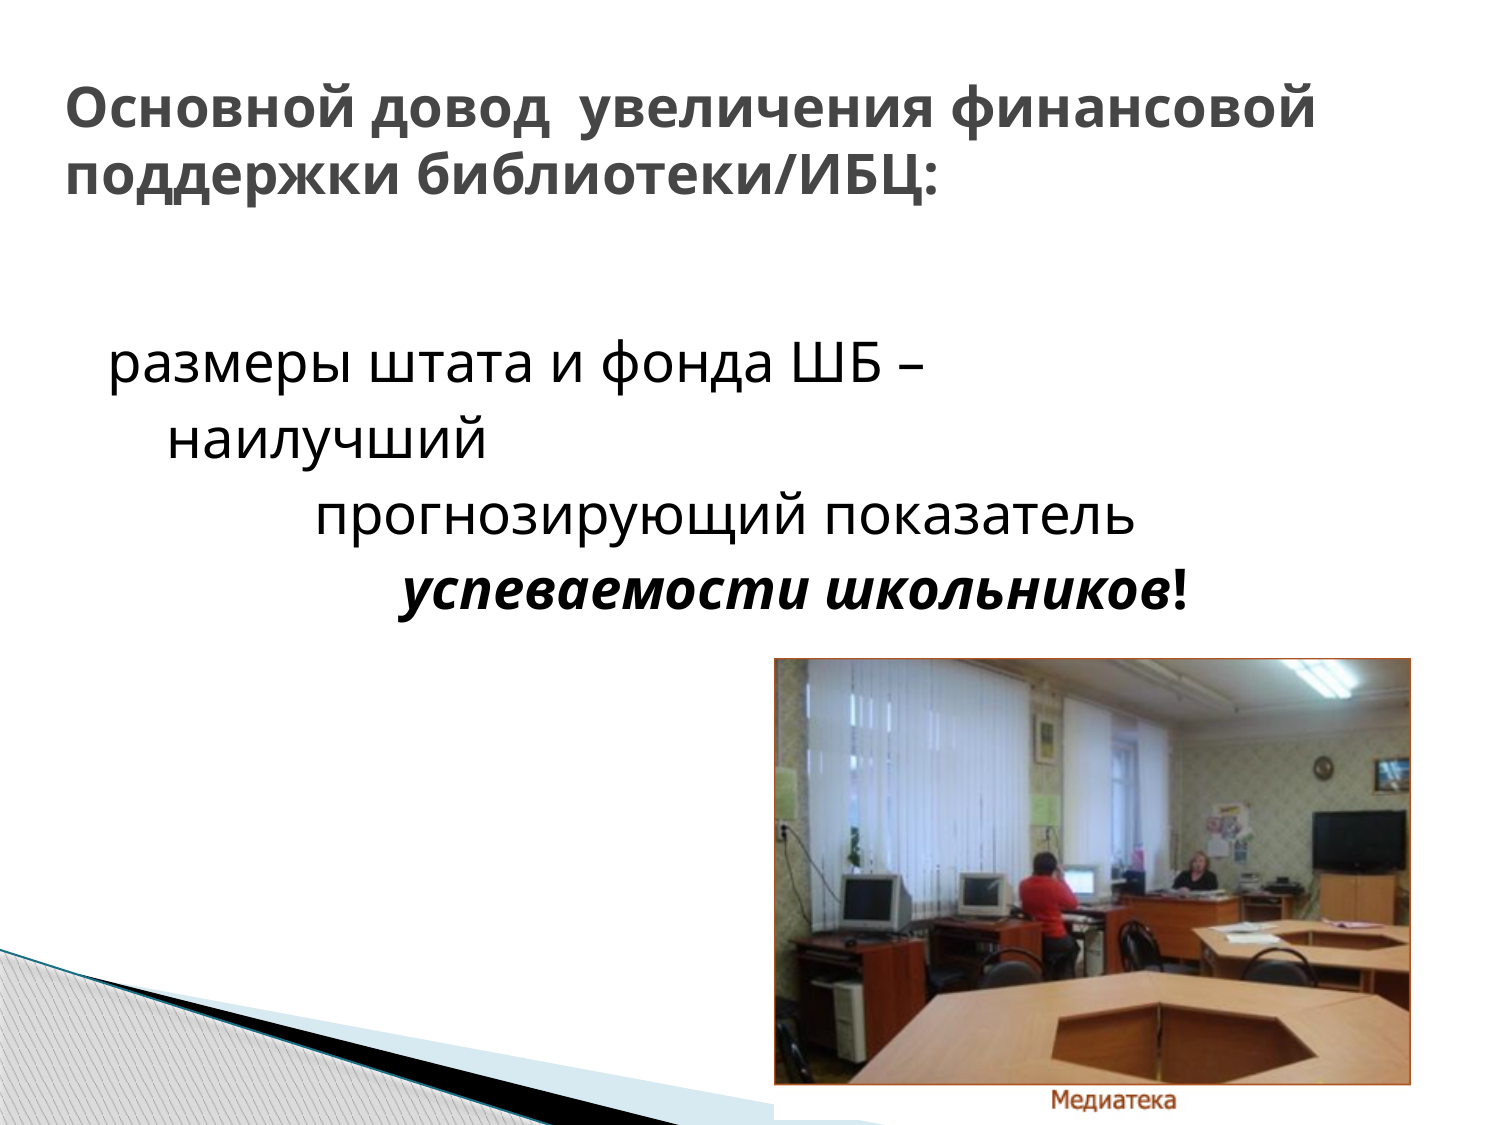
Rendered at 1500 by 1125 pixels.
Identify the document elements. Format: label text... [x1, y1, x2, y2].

title Основной довод увеличения финансовой поддержки библиотеки/ИБЦ: [50, 45, 1475, 233]
list размеры штата и фонда ШБ – наилучший прогнозирующий показатель успеваемости школьников! [75, 243, 1425, 986]
picture [774, 658, 1412, 1120]
